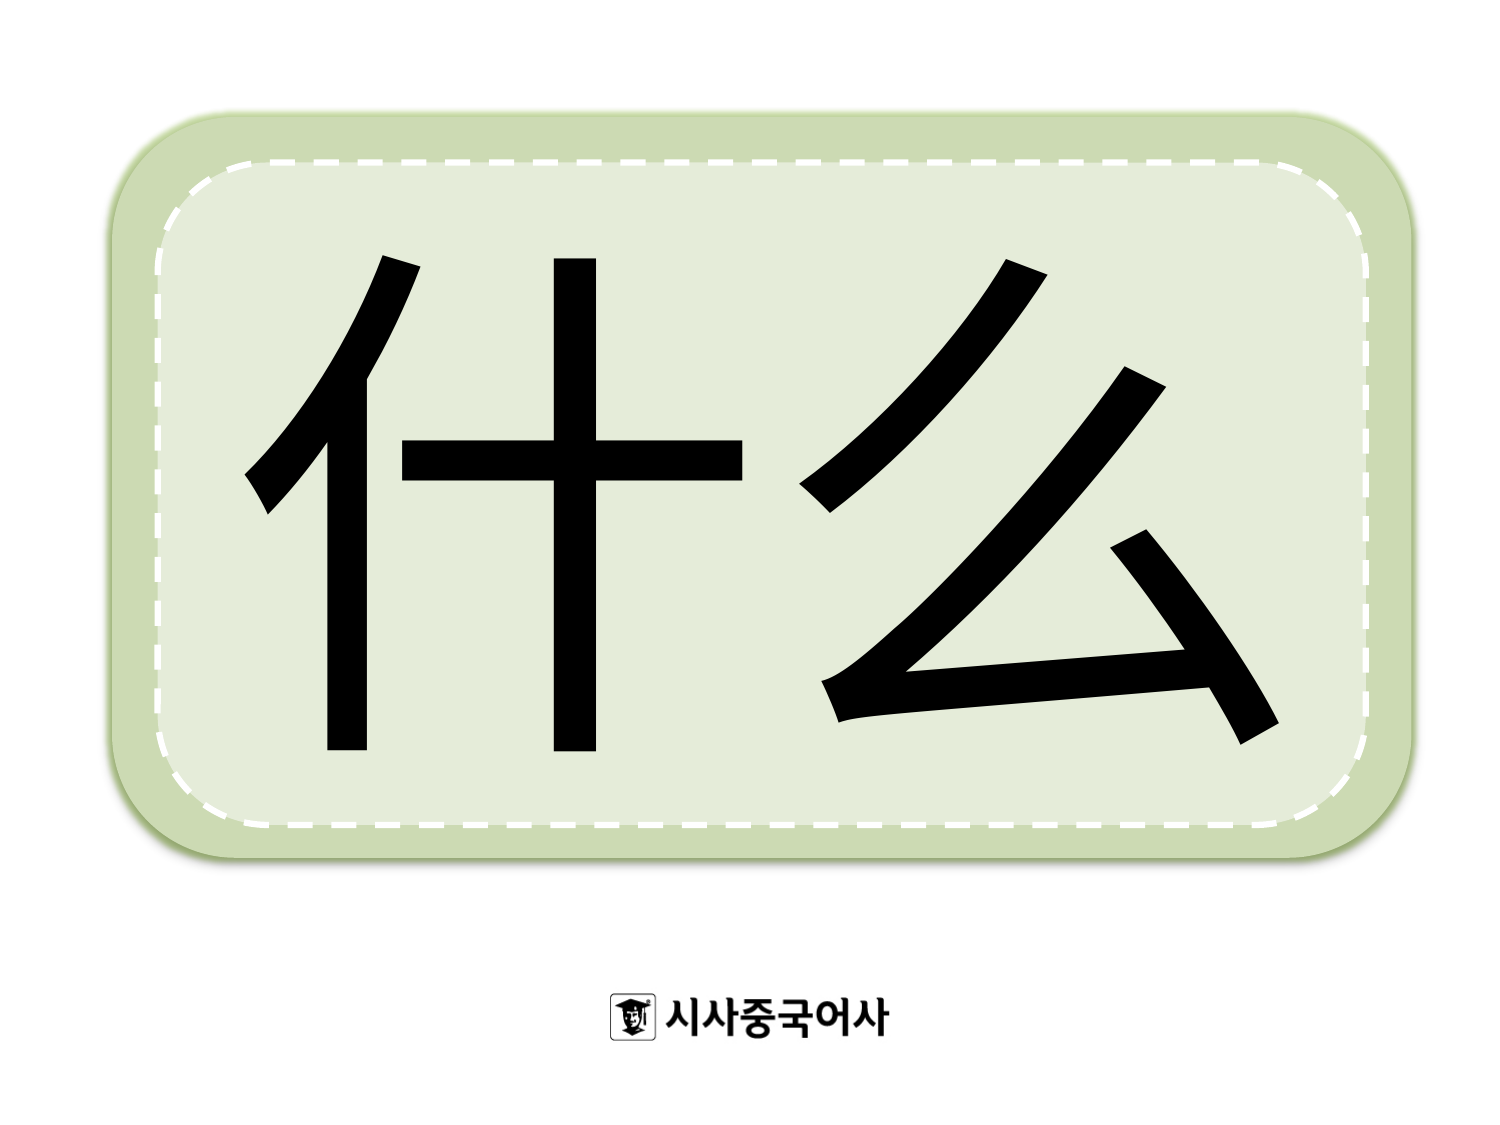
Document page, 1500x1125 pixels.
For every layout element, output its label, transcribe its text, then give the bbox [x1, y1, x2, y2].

picture [602, 987, 898, 1047]
text_box 什么 [162, 160, 1371, 824]
